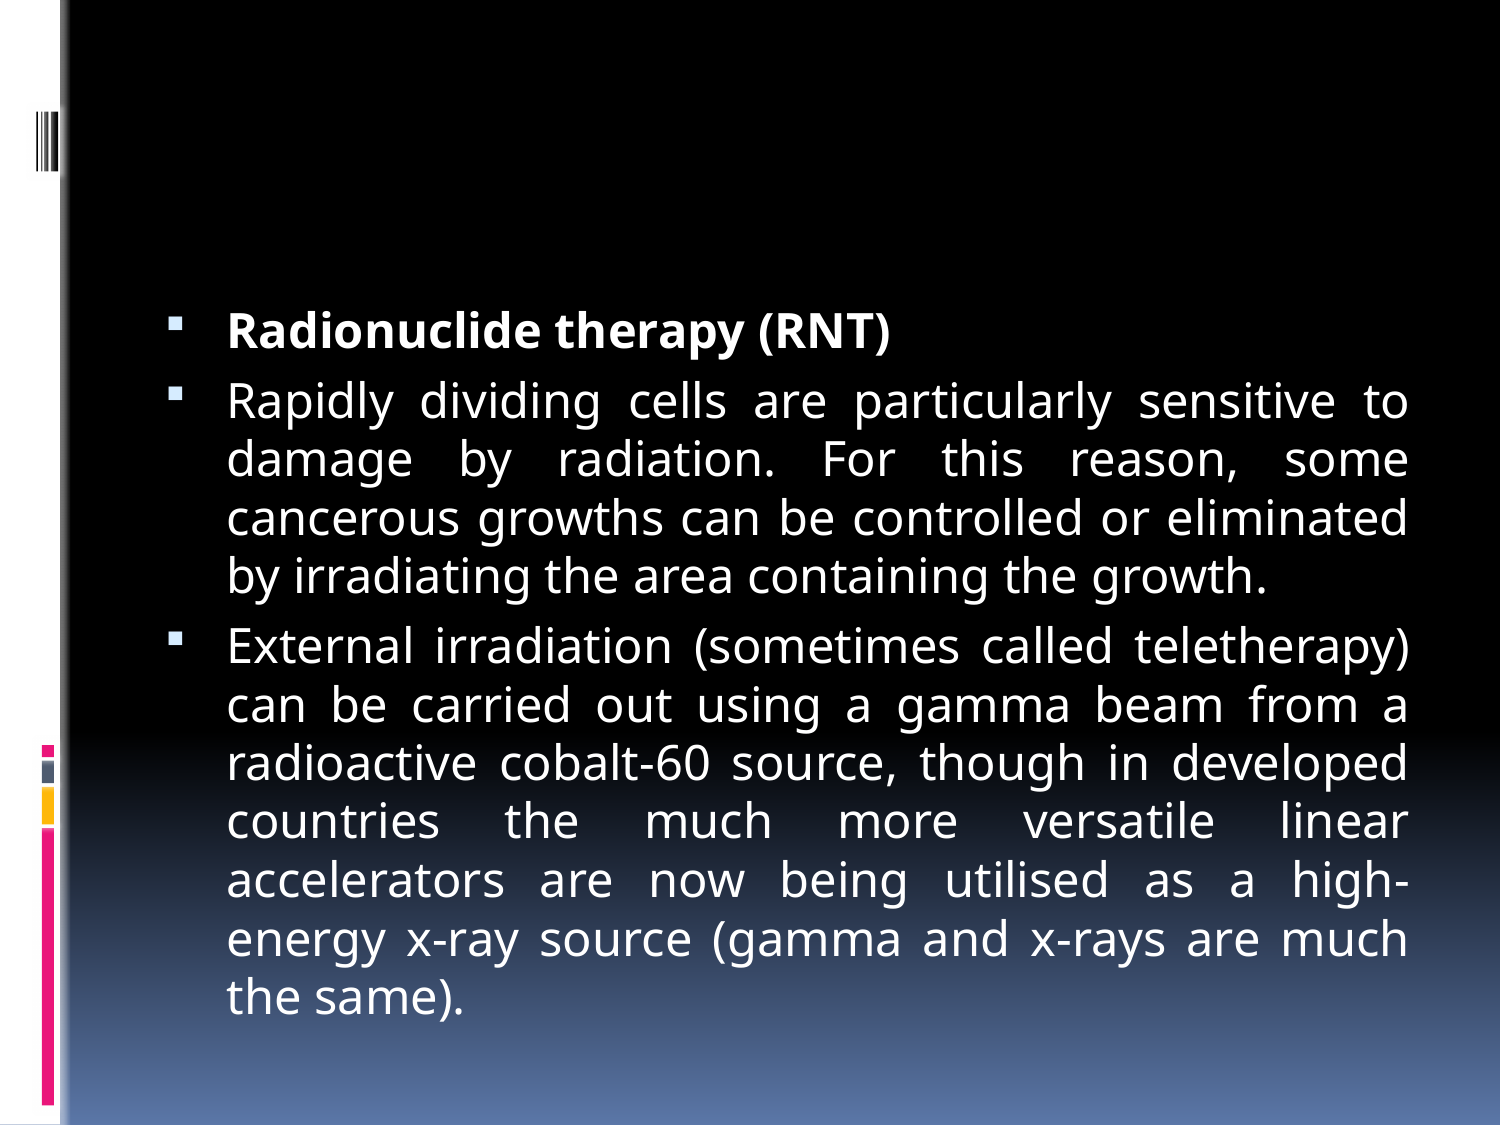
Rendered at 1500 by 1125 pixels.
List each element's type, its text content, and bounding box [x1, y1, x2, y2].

list Radionuclide therapy (RNT) Rapidly dividing cells are particularly sensitive to damage by radiation. For this reason, some cancerous growths can be controlled or eliminated by irradiating the area containing the growth. External irradiation (sometimes called teletherapy) can be carried out using a gamma beam from a radioactive cobalt-60 source, though in developed countries the much more versatile linear accelerators are now being utilised as a high-energy x-ray source (gamma and x-rays are much the same). [150, 292, 1425, 1043]
